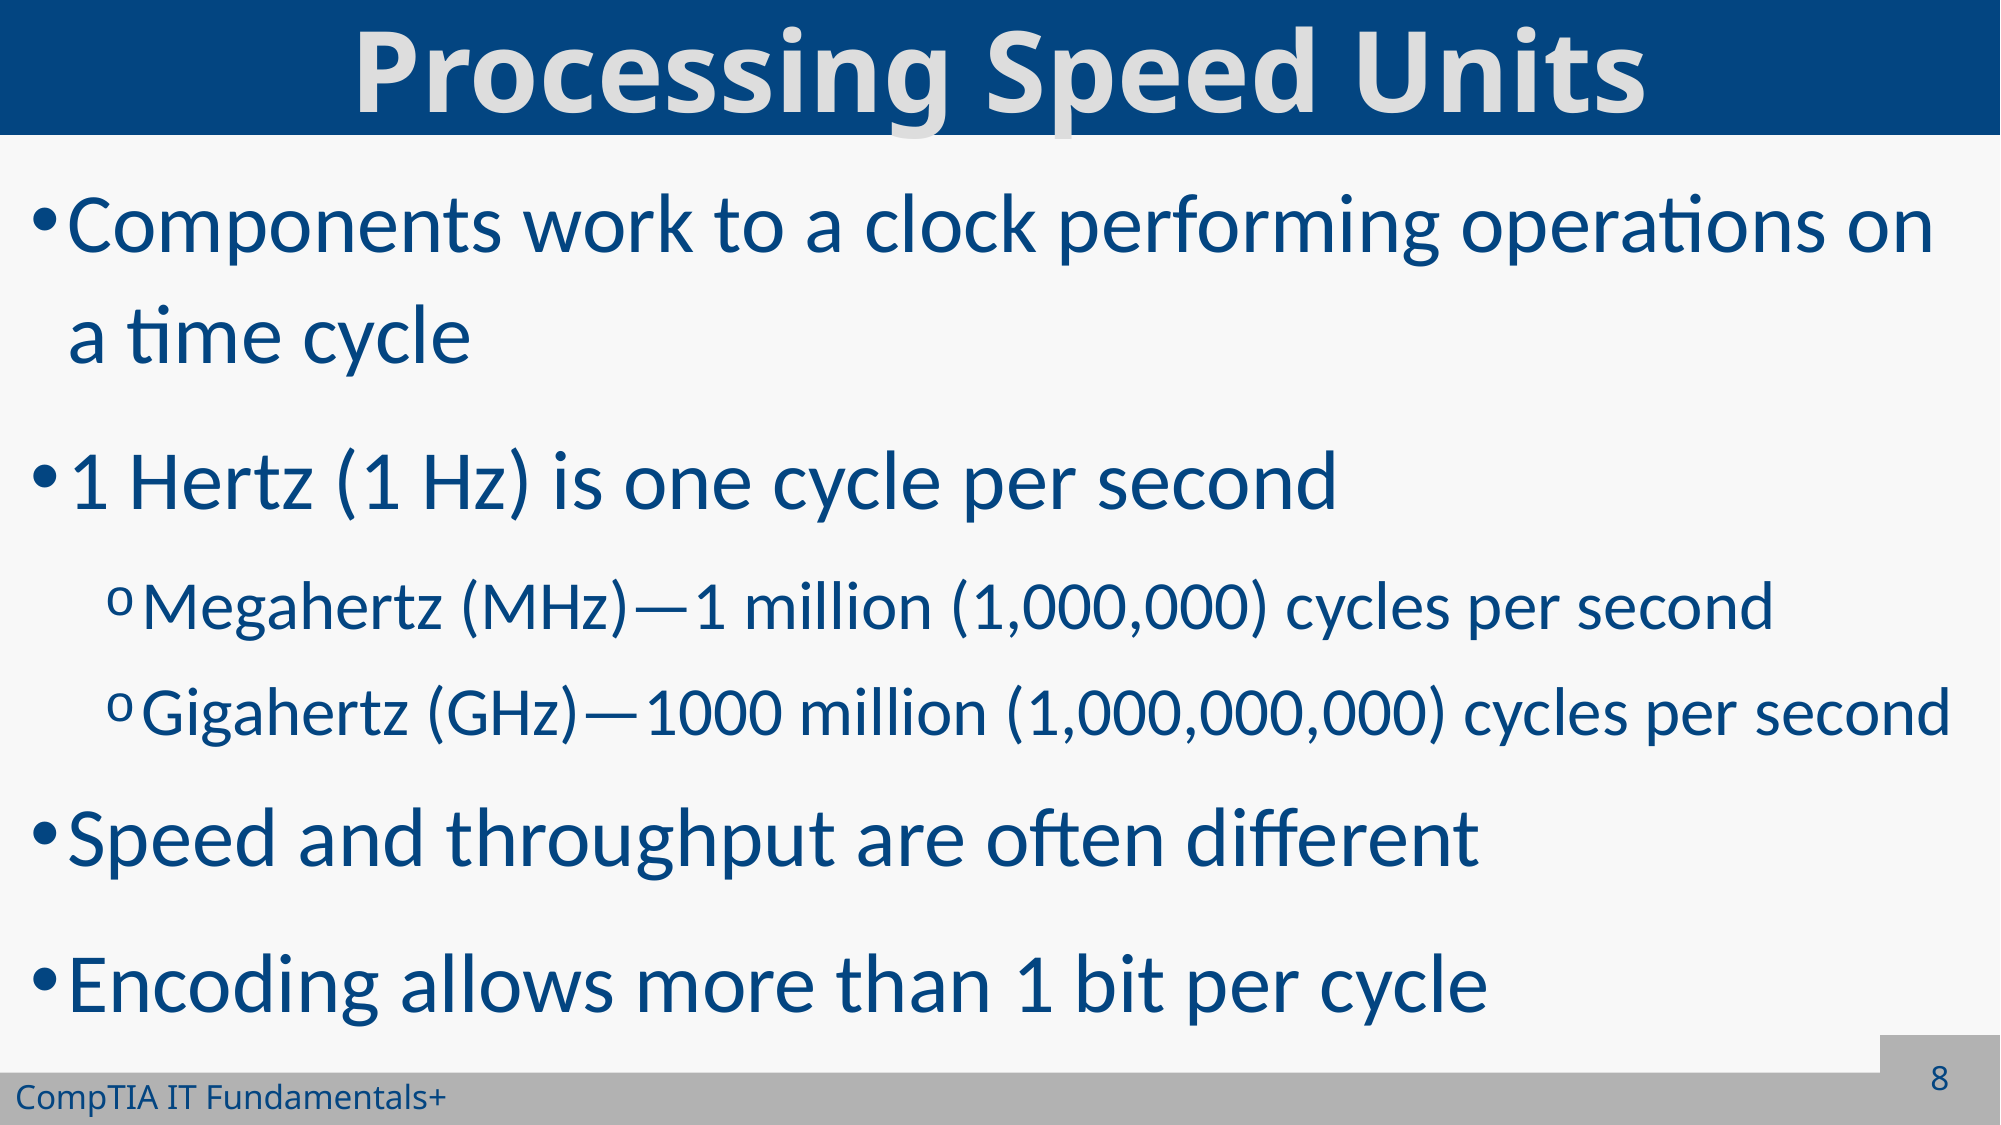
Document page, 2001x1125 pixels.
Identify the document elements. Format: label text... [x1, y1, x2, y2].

slide_number 8 [1880, 1035, 2000, 1125]
title Processing Speed Units [0, 0, 2000, 135]
footer CompTIA IT Fundamentals+ [0, 1072, 1880, 1125]
list Components work to a clock performing operations on a time cycle 1 Hertz (1 Hz) is one cycle per second Megahertz (MHz)—1 million (1,000,000) cycles per second Gigahertz (GHz)—1000 million (1,000,000,000) cycles per second Speed and throughput are often different Encoding allows more than 1 bit per cycle [15, 149, 1980, 1065]
